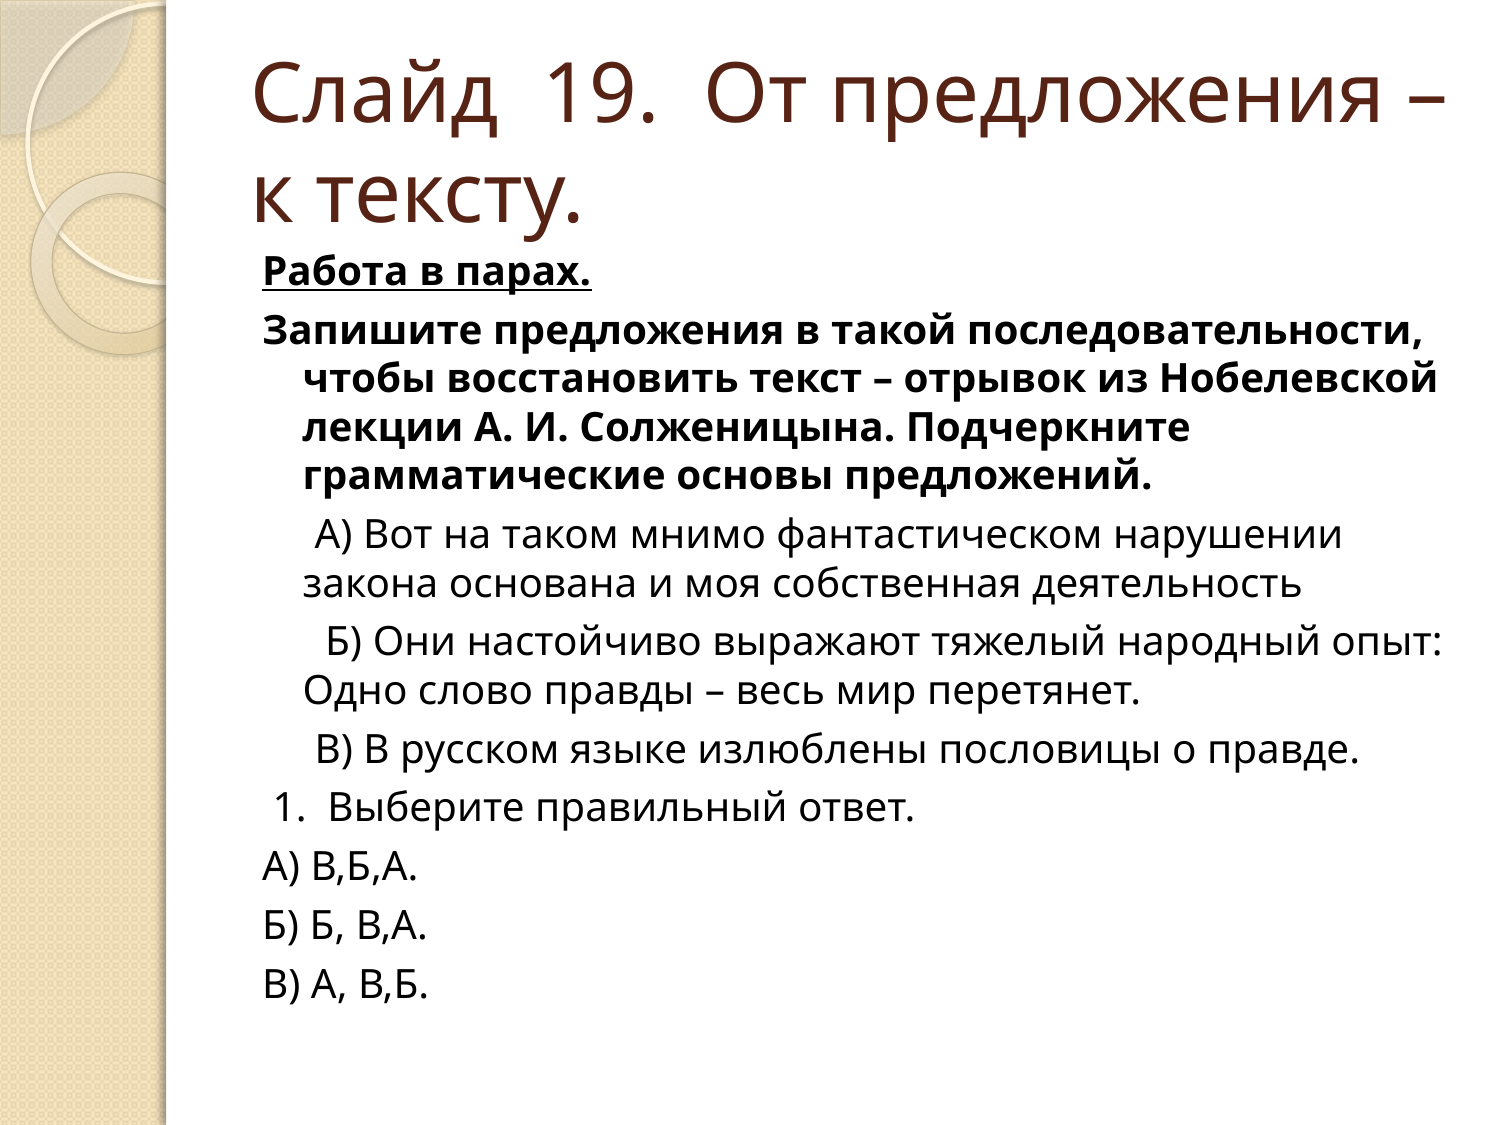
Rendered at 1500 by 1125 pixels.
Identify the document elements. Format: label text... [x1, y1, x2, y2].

title Слайд 19. От предложения – к тексту. [235, 45, 1466, 233]
list Работа в парах. Запишите предложения в такой последовательности, чтобы восстановить текст – отрывок из Нобелевской лекции А. И. Солженицына. Подчеркните грамматические основы предложений. А) Вот на таком мнимо фантастическом нарушении закона основана и моя собственная деятельность Б) Они настойчиво выражают тяжелый народный опыт: Одно слово правды – весь мир перетянет. В) В русском языке излюблены пословицы о правде. 1. Выберите правильный ответ. А) В,Б,А. Б) Б, В,А. В) А, В,Б. [235, 237, 1466, 1025]
